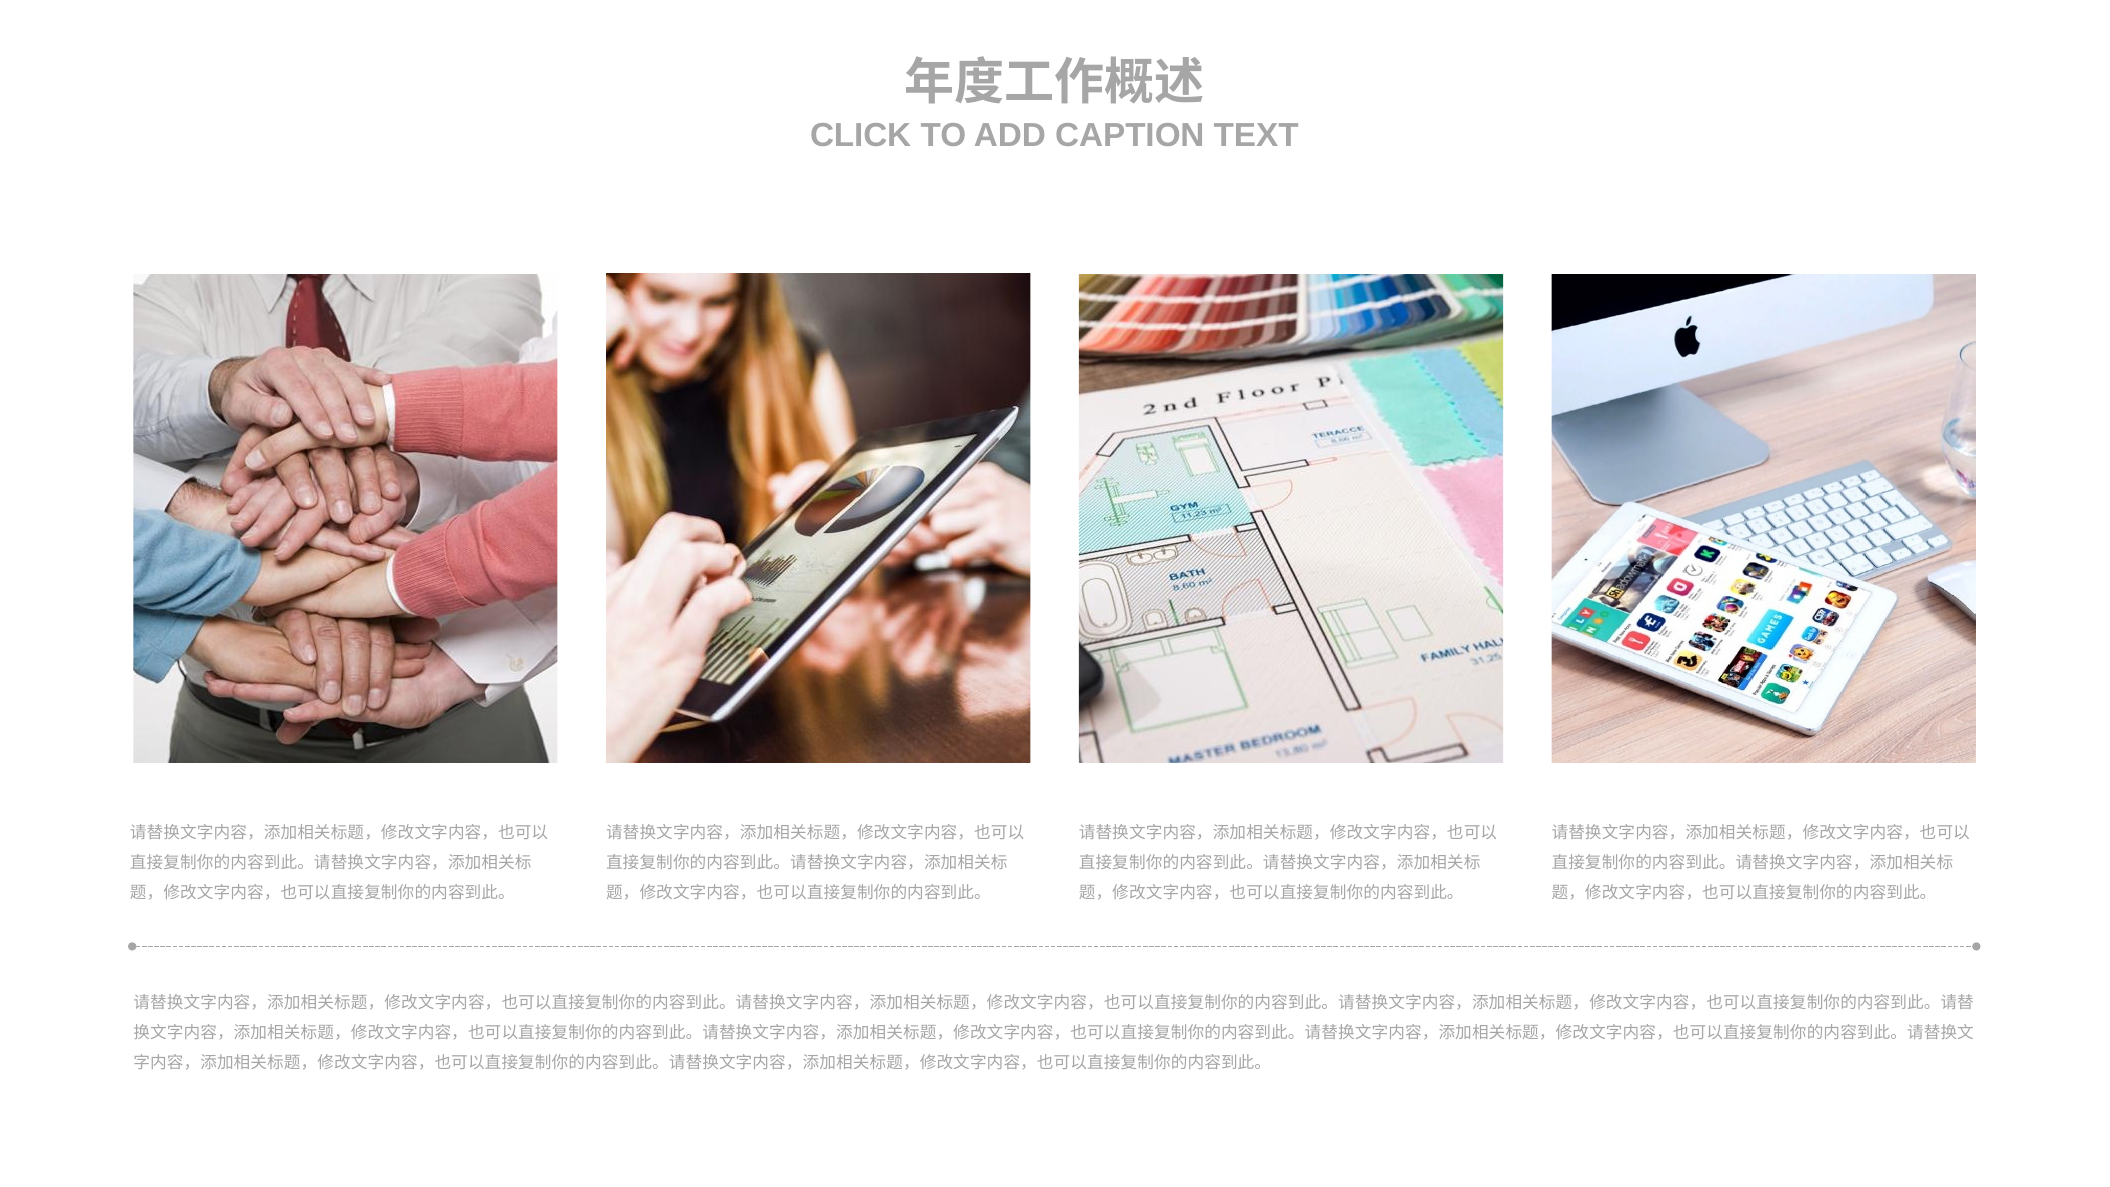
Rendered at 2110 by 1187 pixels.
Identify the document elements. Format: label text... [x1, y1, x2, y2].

text_box CLICK TO ADD CAPTION TEXT [790, 113, 1319, 154]
text_box 请替换文字内容，添加相关标题，修改文字内容，也可以直接复制你的内容到此。请替换文字内容，添加相关标题，修改文字内容，也可以直接复制你的内容到此。 [1551, 811, 1976, 902]
text_box [1078, 273, 1504, 764]
text_box 请替换文字内容，添加相关标题，修改文字内容，也可以直接复制你的内容到此。请替换文字内容，添加相关标题，修改文字内容，也可以直接复制你的内容到此。 [130, 812, 558, 902]
text_box 请替换文字内容，添加相关标题，修改文字内容，也可以直接复制你的内容到此。请替换文字内容，添加相关标题，修改文字内容，也可以直接复制你的内容到此。 [606, 811, 1031, 902]
text_box 年度工作概述 [865, 48, 1245, 110]
text_box 请替换文字内容，添加相关标题，修改文字内容，也可以直接复制你的内容到此。请替换文字内容，添加相关标题，修改文字内容，也可以直接复制你的内容到此。请替换文字内容，添加相关标题，修改文字内容，也可以直接复制你的内容到此。请替换文字内容，添加相关标题，修改文字内容，也可以直接复制你的内容到此。请替换文字内容，添加相关标题，修改文字内容，也可以直接复制你的内容到此。请替换文字内容，添加相关标题，修改文字内容，也可以直接复制你的内容到此。请替换文字内容，添加相关标题，修改文字内容，也可以直接复制你的内容到此。请替换文字内容，添加相关标题，修改文字内容，也可以直接复制你的内容到此。 [133, 981, 1976, 1072]
text_box 请替换文字内容，添加相关标题，修改文字内容，也可以直接复制你的内容到此。请替换文字内容，添加相关标题，修改文字内容，也可以直接复制你的内容到此。 [1078, 811, 1504, 902]
text_box [605, 272, 1031, 763]
text_box [132, 273, 559, 764]
text_box [1551, 273, 1977, 764]
